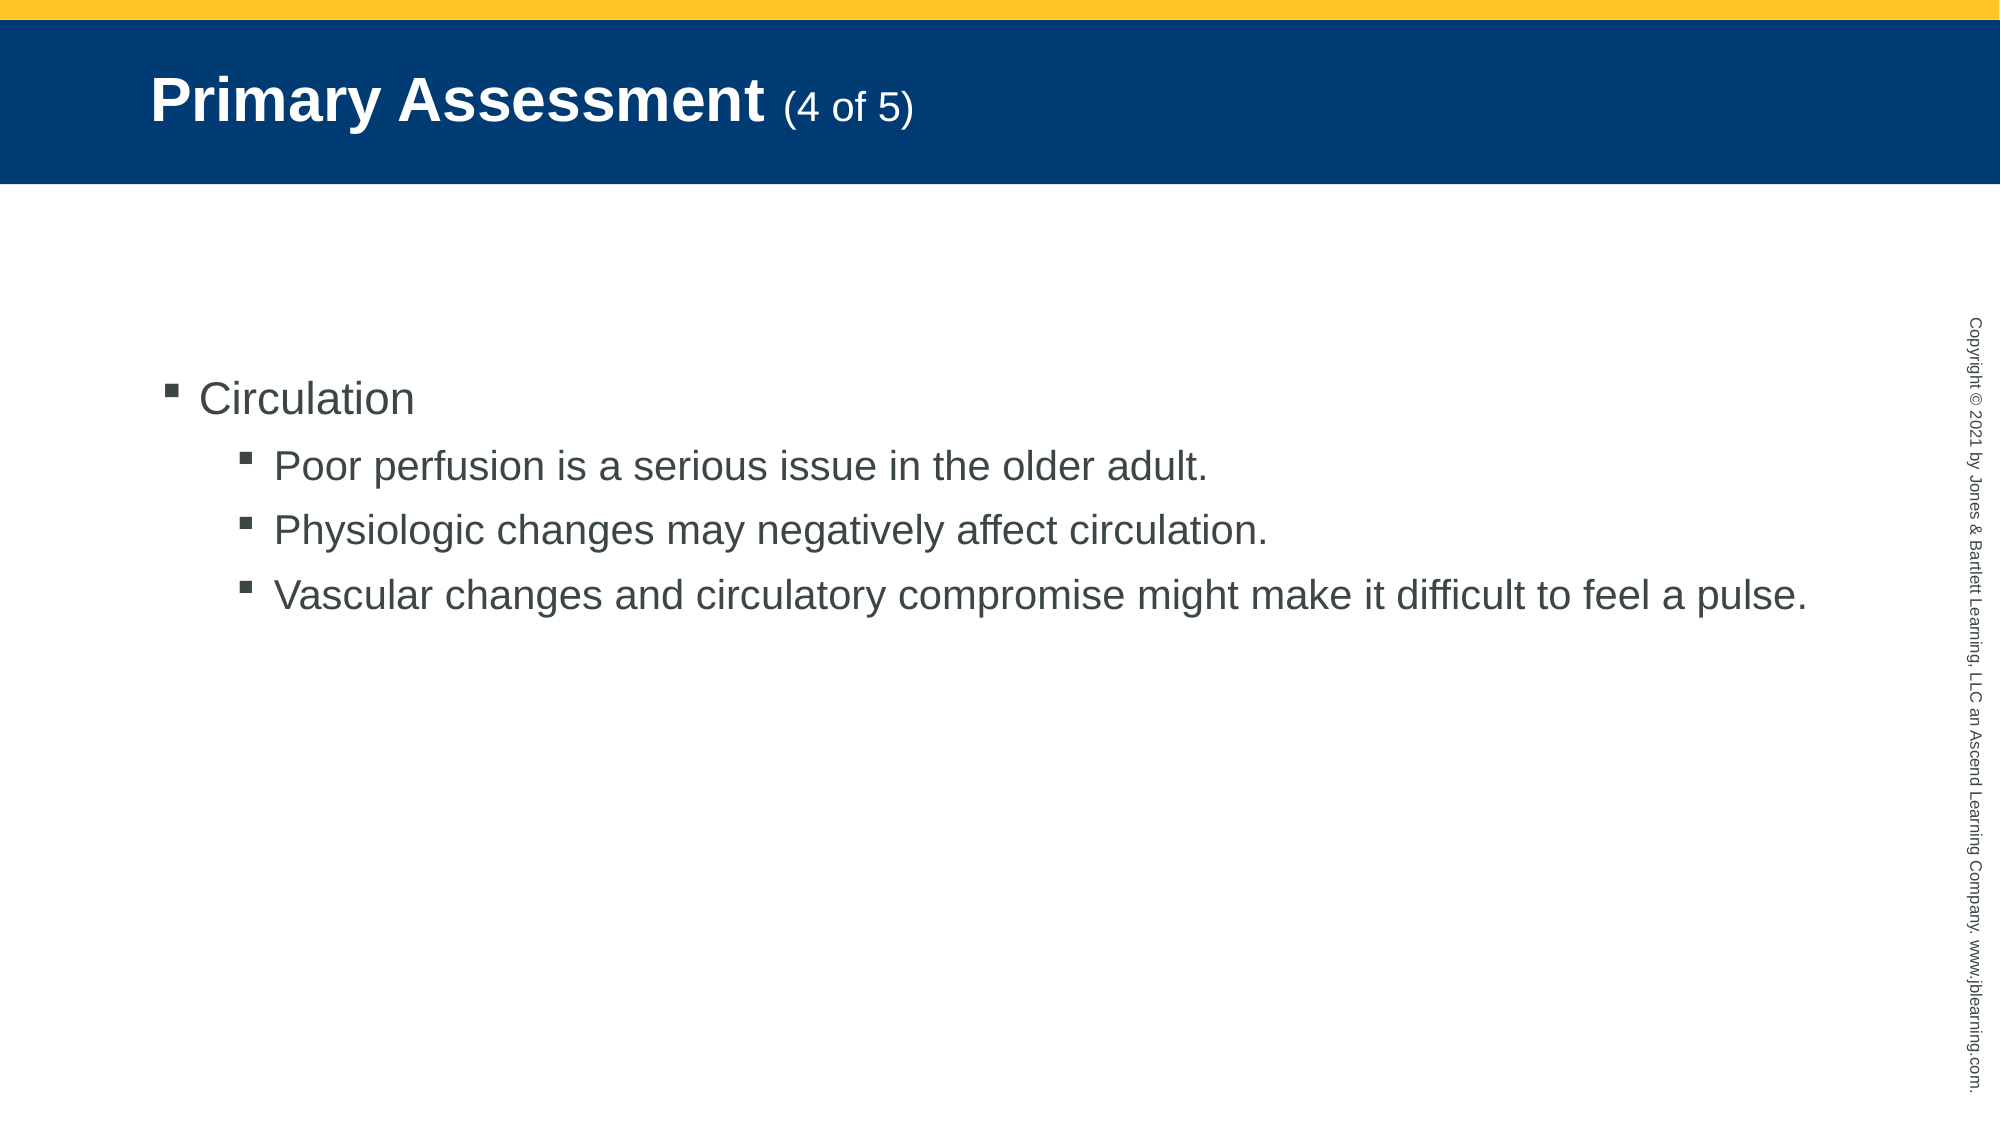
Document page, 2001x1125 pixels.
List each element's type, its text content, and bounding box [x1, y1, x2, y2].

list Circulation Poor perfusion is a serious issue in the older adult. Physiologic changes may negatively affect circulation. Vascular changes and circulatory compromise might make it difficult to feel a pulse. [146, 361, 1859, 1016]
title Primary Assessment (4 of 5) [0, 19, 2000, 185]
